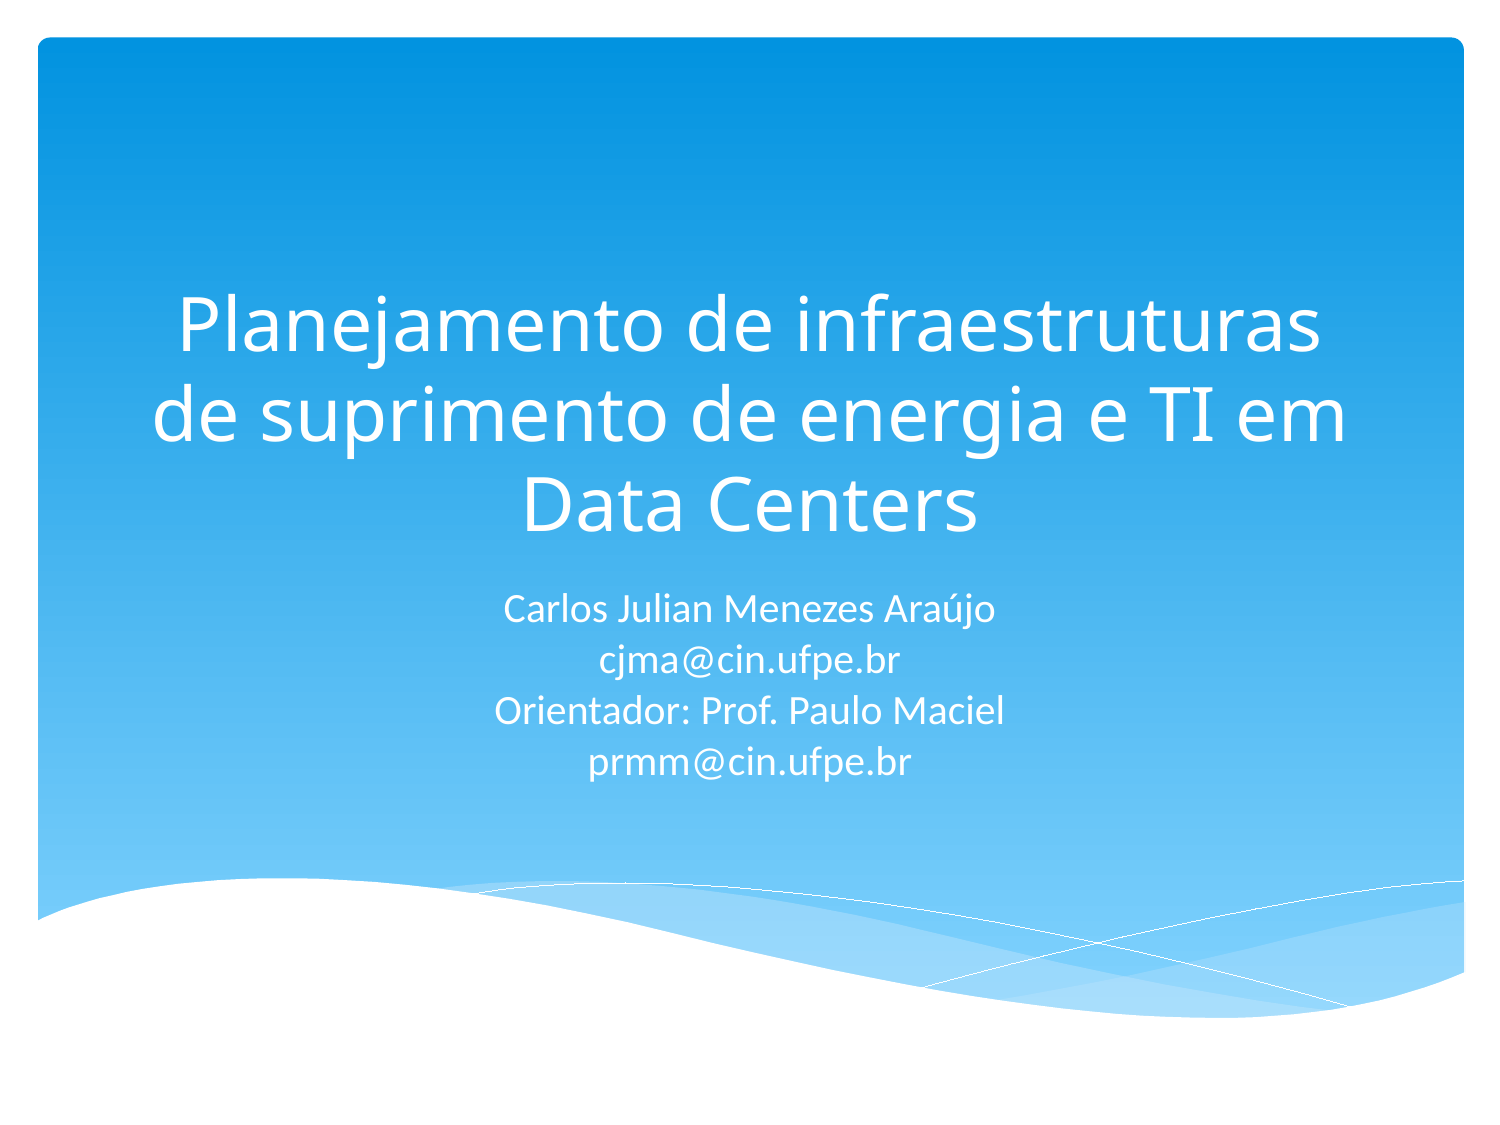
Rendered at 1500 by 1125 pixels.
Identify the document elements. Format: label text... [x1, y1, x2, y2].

subtitle Carlos Julian Menezes Araújo cjma@cin.ufpe.br Orientador: Prof. Paulo Maciel prmm@cin.ufpe.br [225, 583, 1275, 825]
title Planejamento de infraestruturas de suprimento de energia e TI em Data Centers [112, 262, 1388, 555]
